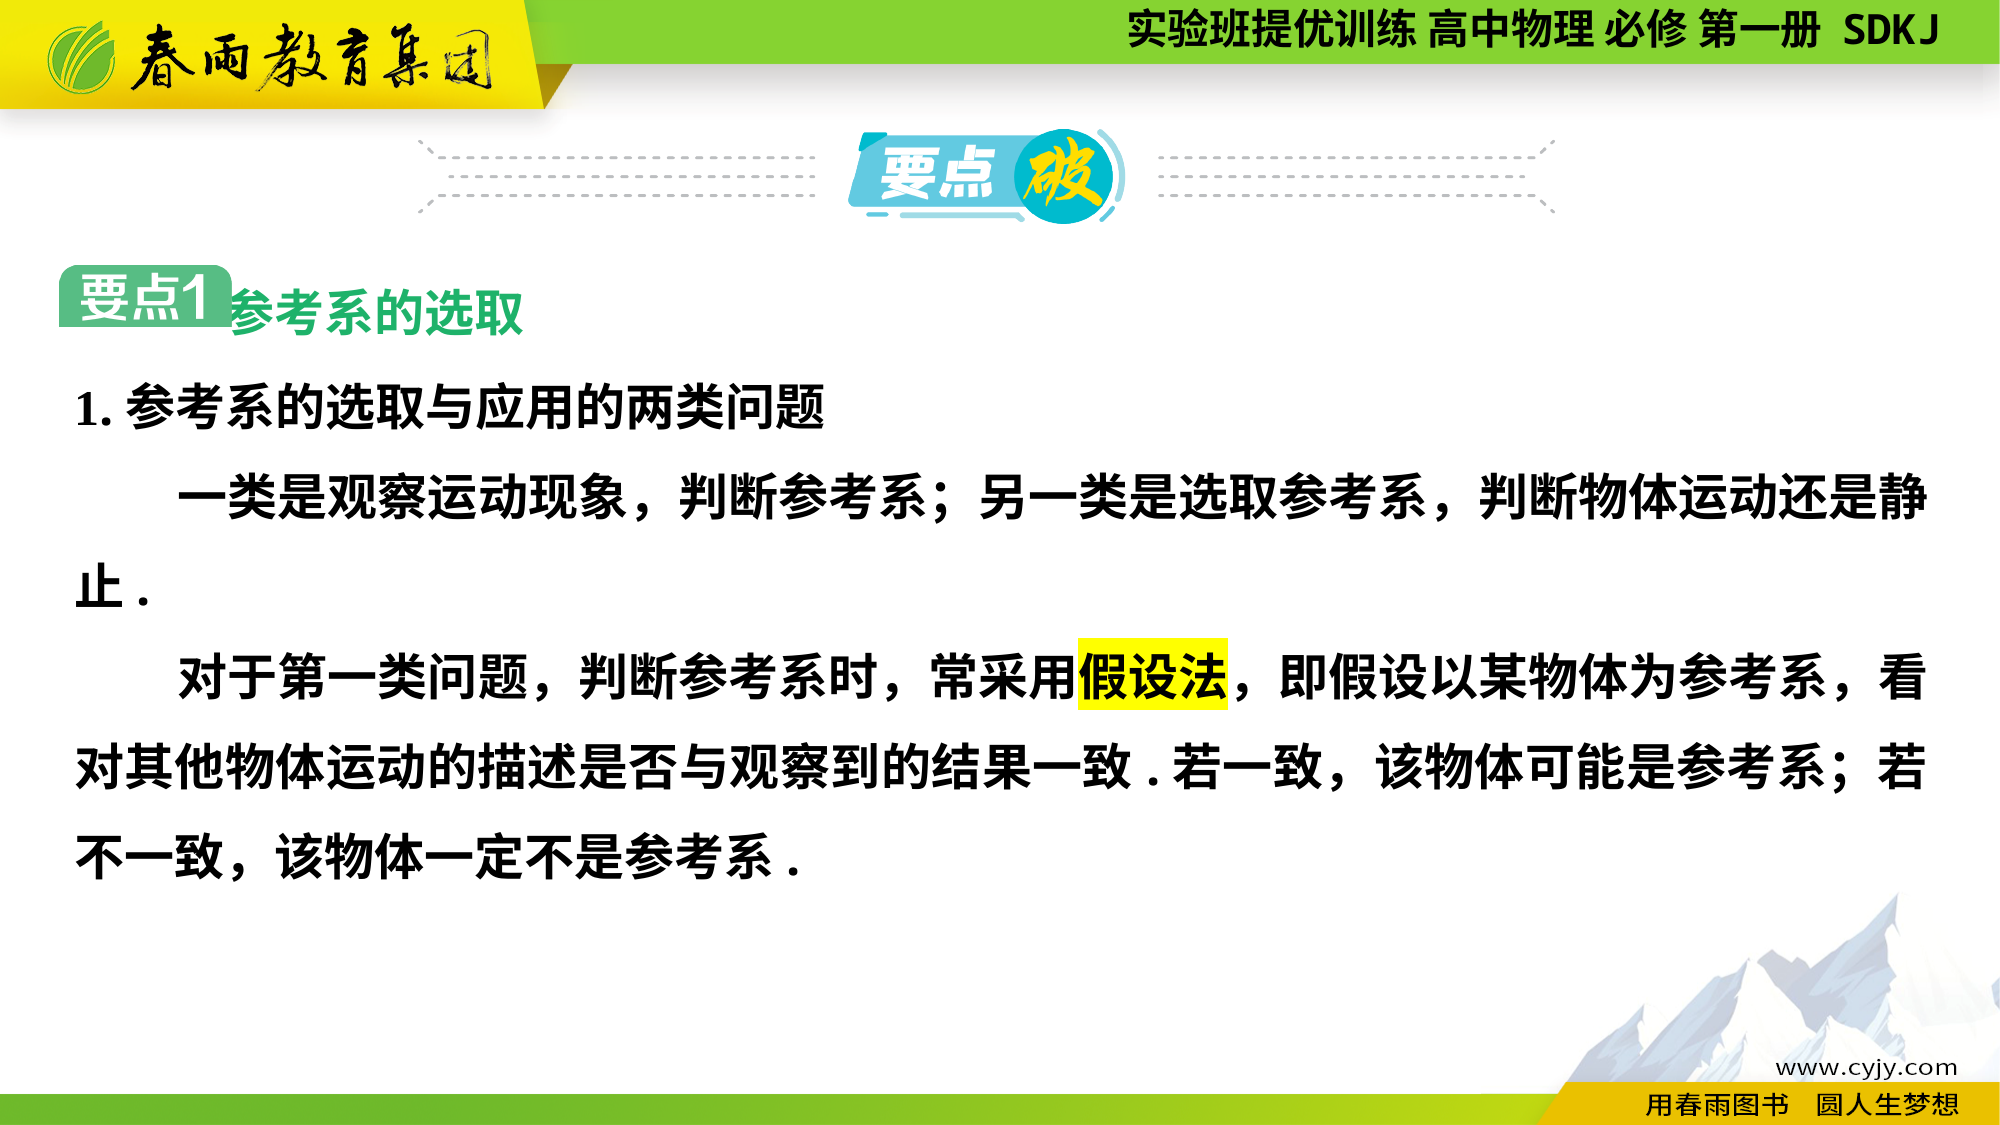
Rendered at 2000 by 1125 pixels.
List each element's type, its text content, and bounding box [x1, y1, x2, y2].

list 参考系的选取 [59, 243, 1944, 338]
text_box 1.参考系的选取与应用的两类问题 一类是观察运动现象，判断参考系；另一类是选取参考系，判断物体运动还是静止. 对于第一类问题，判断参考系时，常采用假设法，即假设以某物体为参考系，看对其他物体运动的描述是否与观察到的结果一致.若一致，该物体可能是参考系；若不一致，该物体一定不是参考系. [59, 338, 1944, 893]
picture [0, 0, 2000, 1125]
